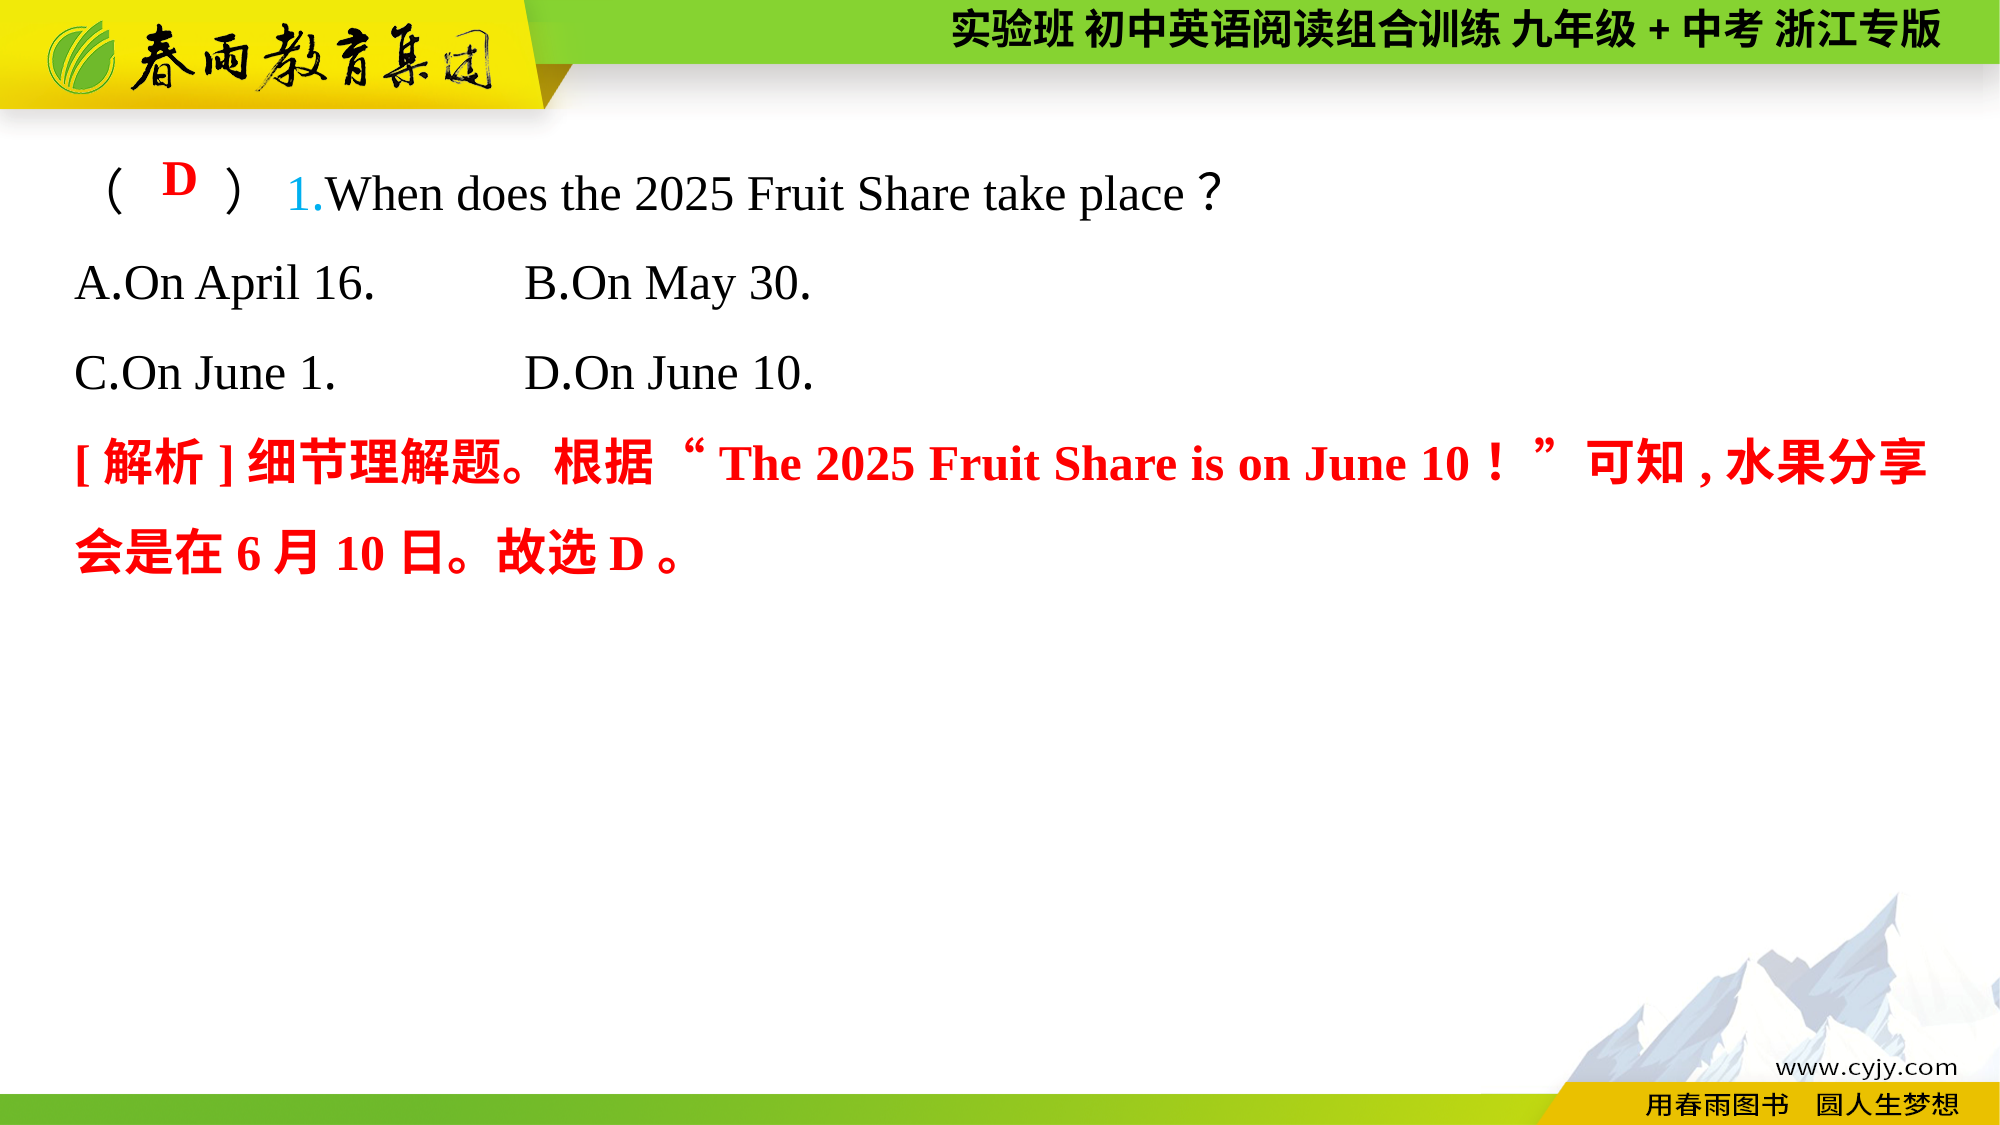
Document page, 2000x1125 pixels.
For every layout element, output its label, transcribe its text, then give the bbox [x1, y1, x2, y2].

list （ ）1.When does the 2025 Fruit Share take place？ A.On April 16. B.On May 30. C.On June 1. D.On June 10. [59, 122, 1944, 392]
picture [0, 0, 2000, 1125]
text_box [解析]细节理解题。根据“The 2025 Fruit Share is on June 10！”可知,水果分享会是在6月10日。故选D。 [59, 392, 1944, 588]
text_box D [147, 138, 214, 213]
